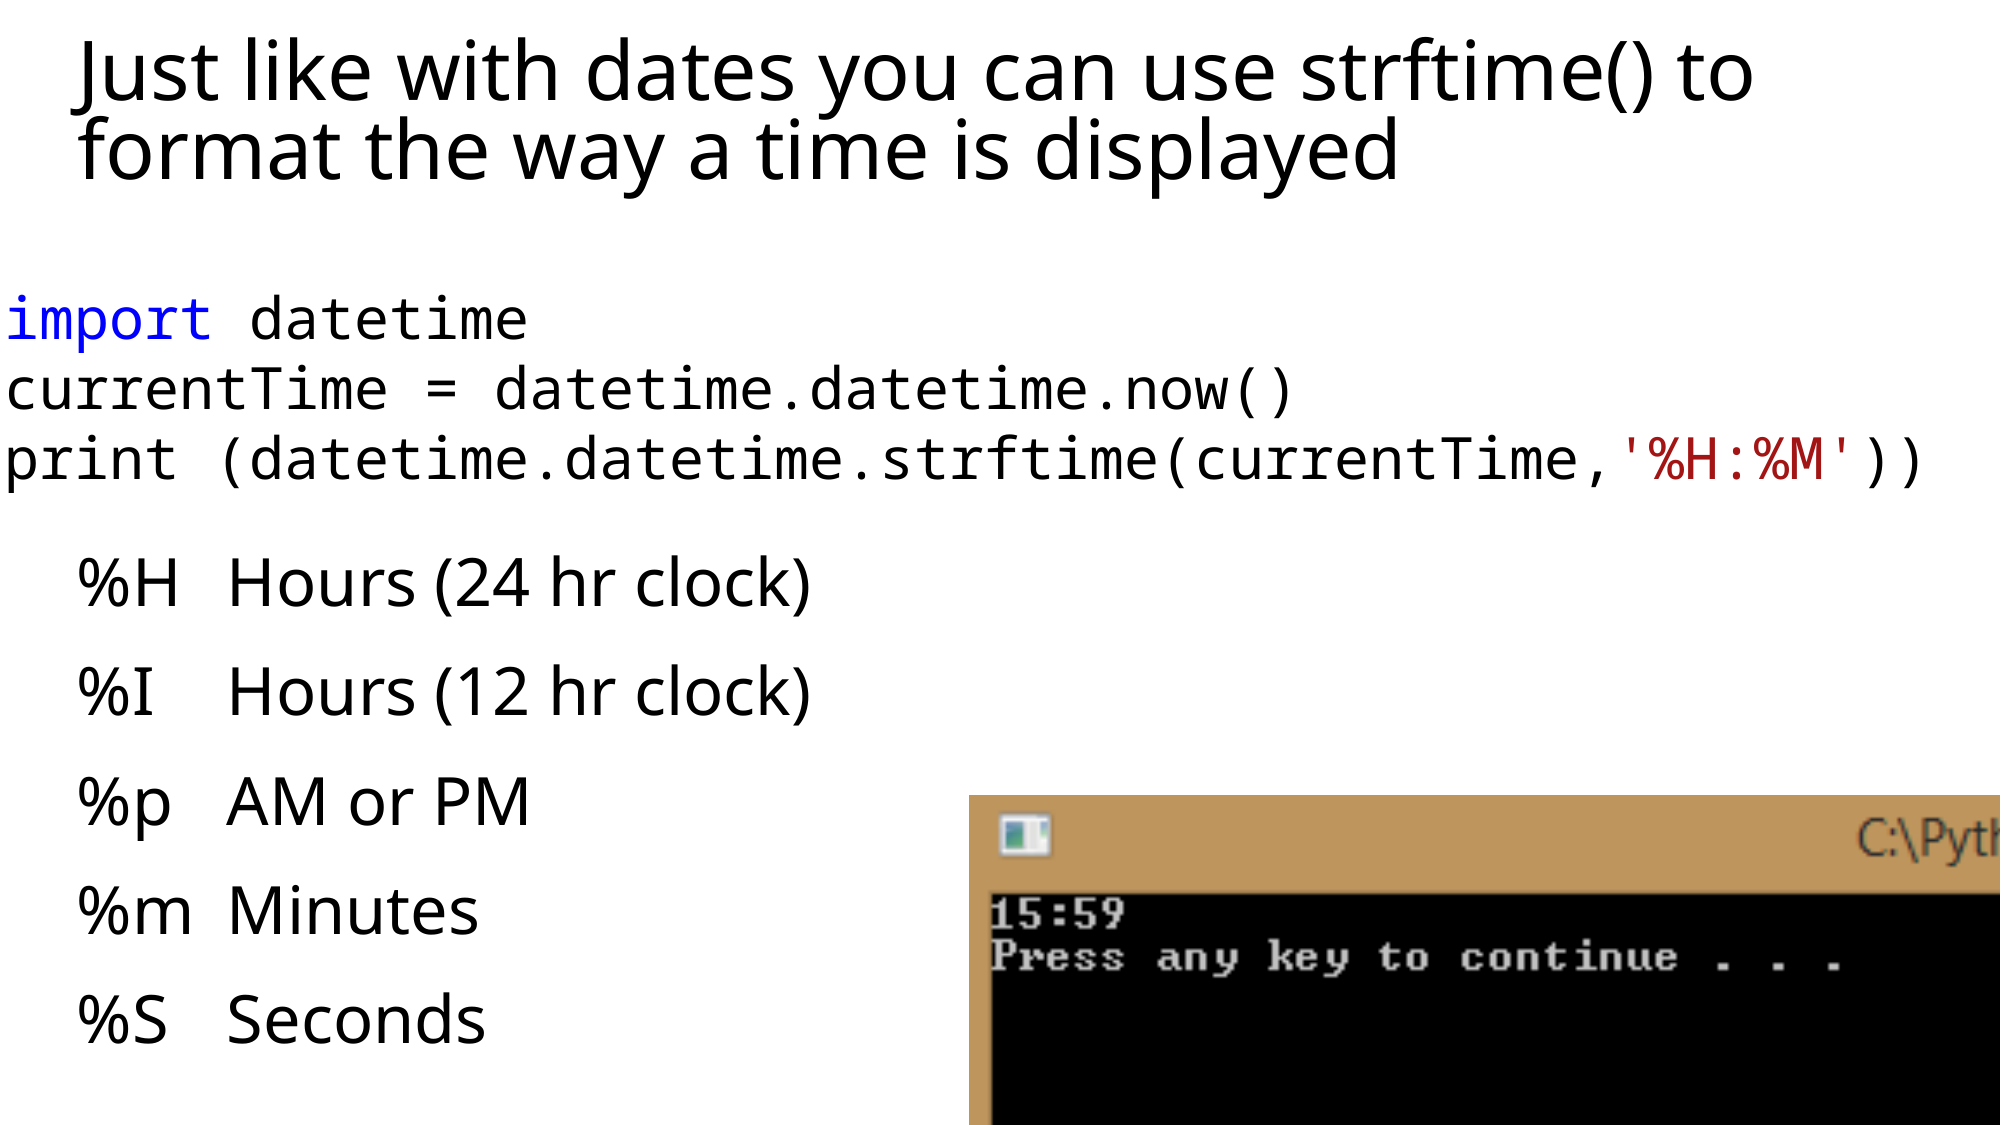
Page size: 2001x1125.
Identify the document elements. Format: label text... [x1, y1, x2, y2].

picture [969, 794, 2000, 1125]
text_box import datetime currentTime = datetime.datetime.now() print (datetime.datetime.strftime(currentTime,'%H:%M')) [0, 273, 1945, 499]
list %H Hours (24 hr clock) %I Hours (12 hr clock) %p AM or PM %m Minutes %S Seconds [62, 532, 1953, 1125]
title Just like with dates you can use strftime() to format the way a time is displayed [62, 29, 1953, 205]
